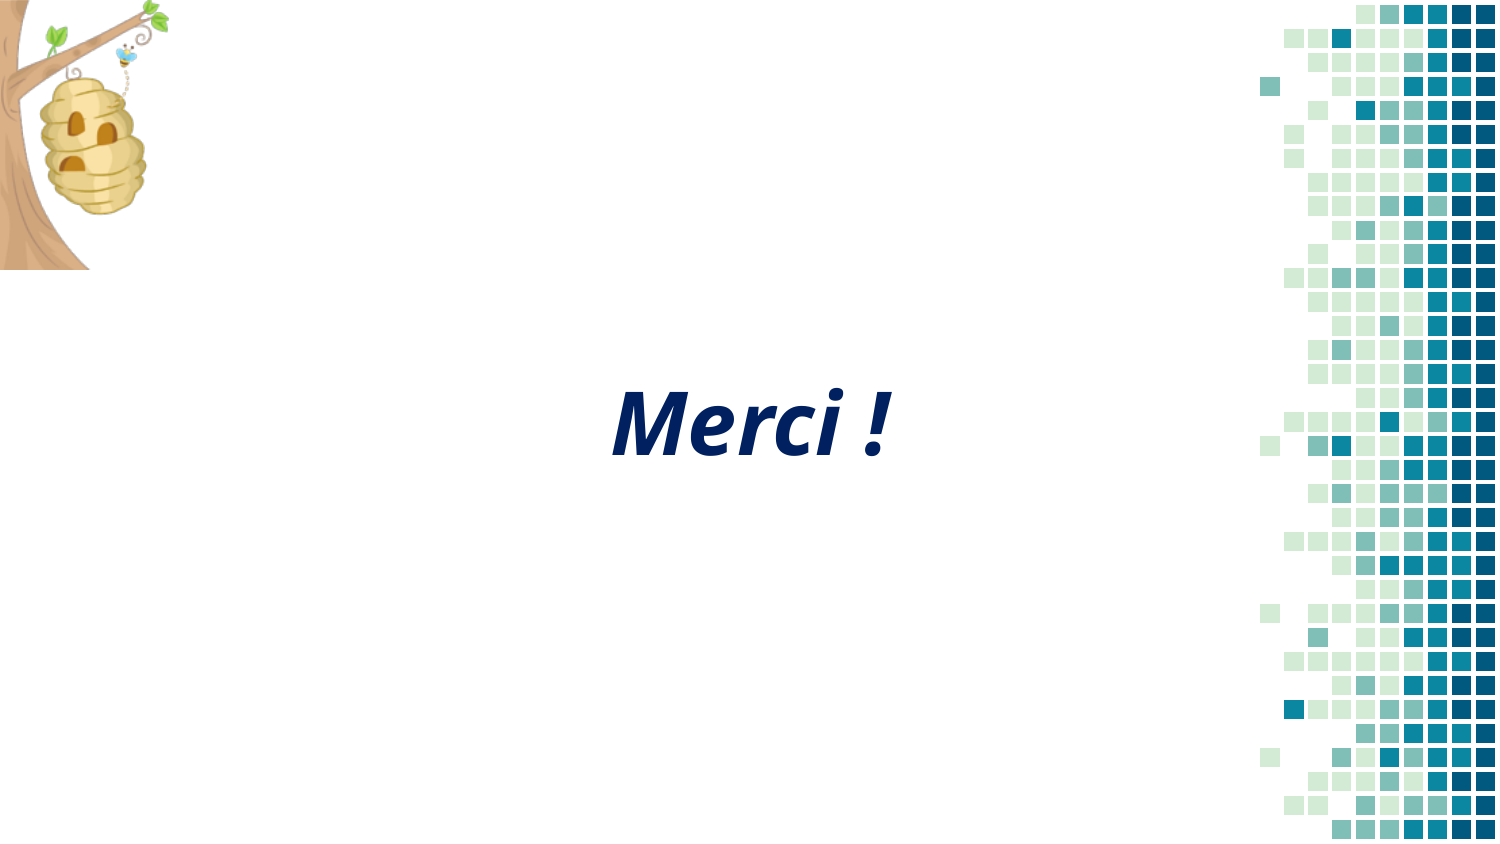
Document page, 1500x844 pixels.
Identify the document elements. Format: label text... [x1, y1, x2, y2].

title Merci ! [272, 355, 1228, 488]
picture [0, 0, 169, 270]
